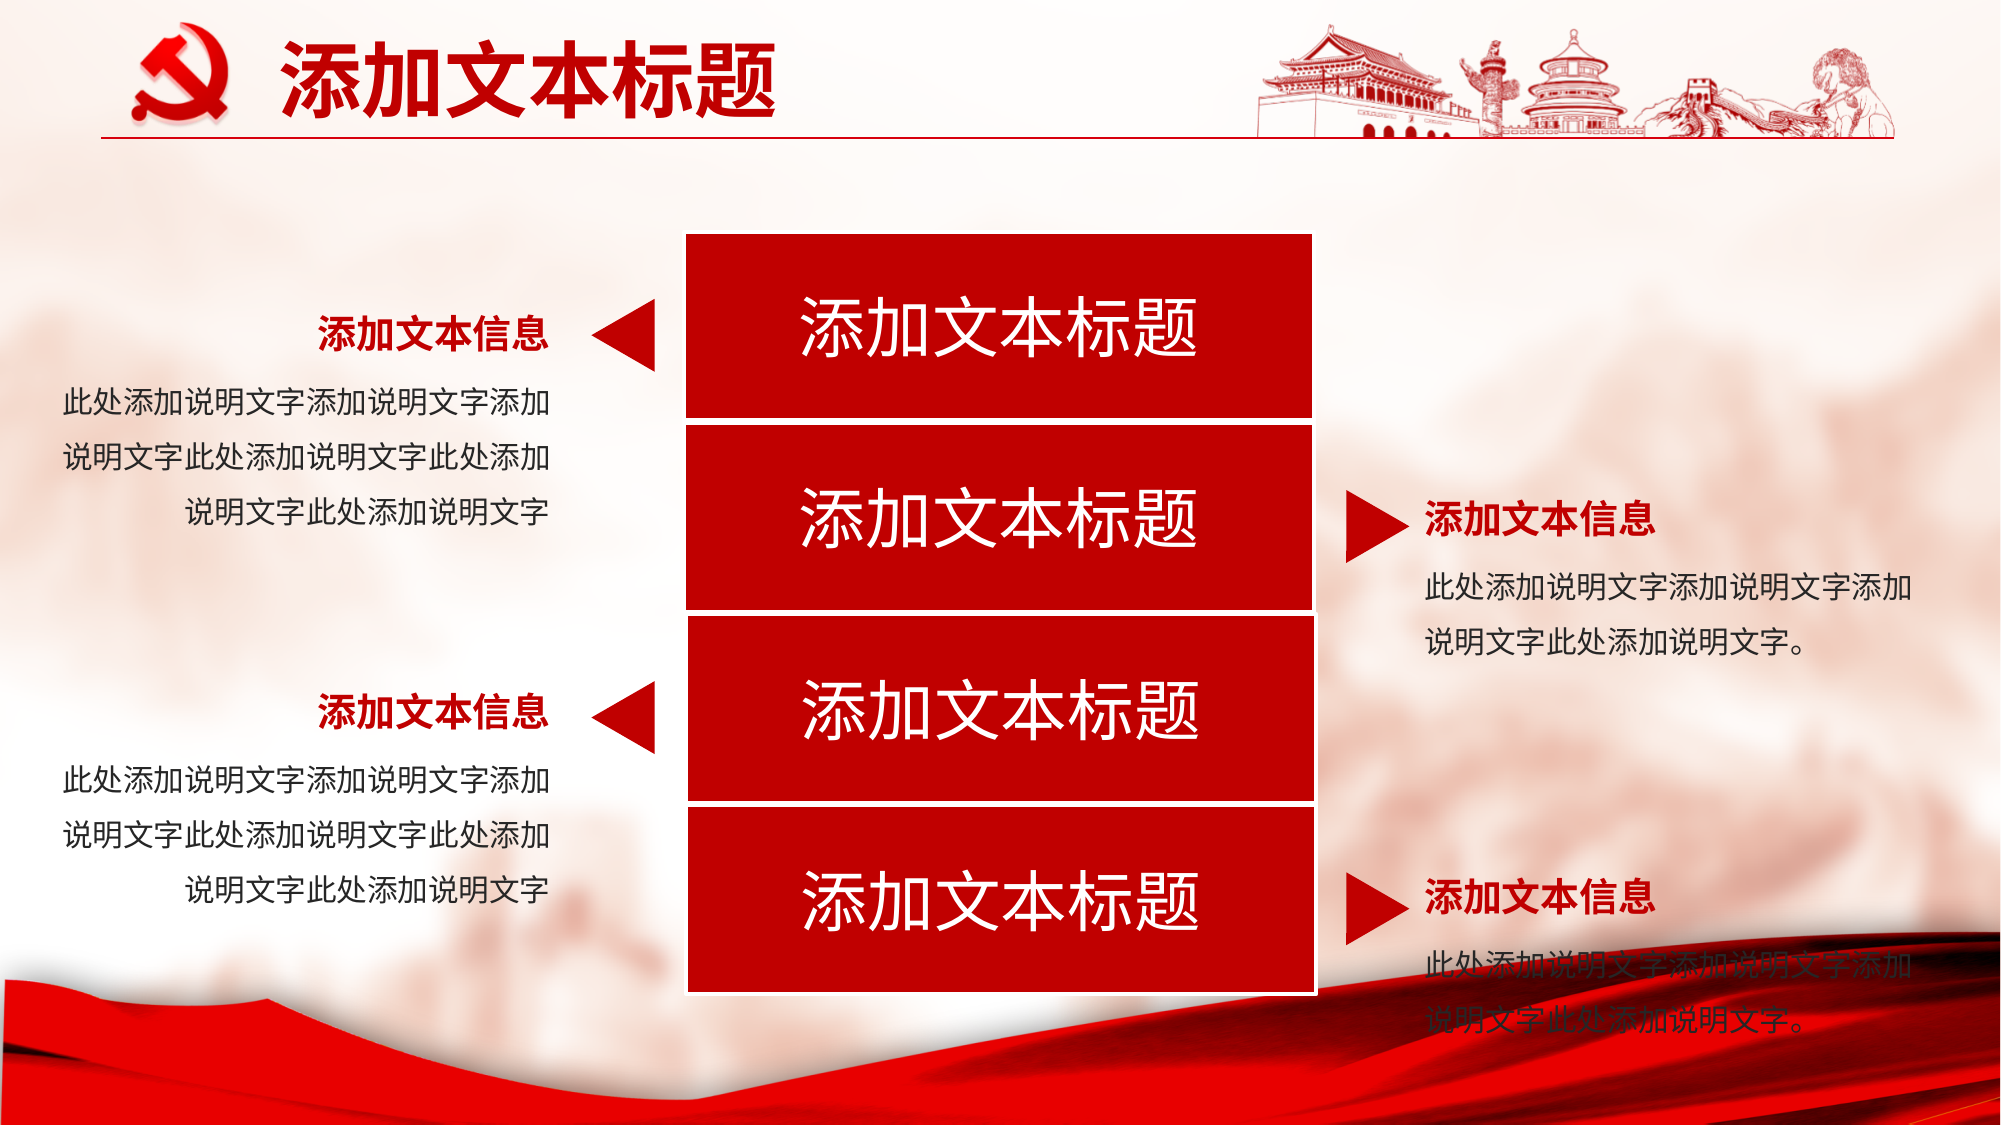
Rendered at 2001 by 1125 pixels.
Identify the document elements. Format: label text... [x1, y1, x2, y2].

text_box 添加文本标题 [684, 612, 1318, 803]
text_box 添加文本信息 此处添加说明文字添加说明文字添加说明文字此处添加说明文字。 [1409, 864, 1936, 1104]
text_box [1344, 488, 1409, 565]
text_box 添加文本标题 [15, 20, 1042, 136]
text_box 添加文本标题 [682, 230, 1316, 421]
text_box [1344, 870, 1409, 948]
text_box 添加文本标题 [684, 803, 1318, 996]
text_box [589, 679, 657, 756]
text_box 添加文本标题 [682, 421, 1316, 614]
text_box 添加文本信息 此处添加说明文字添加说明文字添加说明文字此处添加说明文字此处添加说明文字此处添加说明文字 [39, 302, 565, 541]
text_box [589, 297, 657, 374]
text_box 添加文本信息 此处添加说明文字添加说明文字添加说明文字此处添加说明文字此处添加说明文字此处添加说明文字 [39, 680, 565, 919]
picture [0, 0, 2001, 1125]
text_box 添加文本信息 此处添加说明文字添加说明文字添加说明文字此处添加说明文字。 [1409, 486, 1936, 726]
